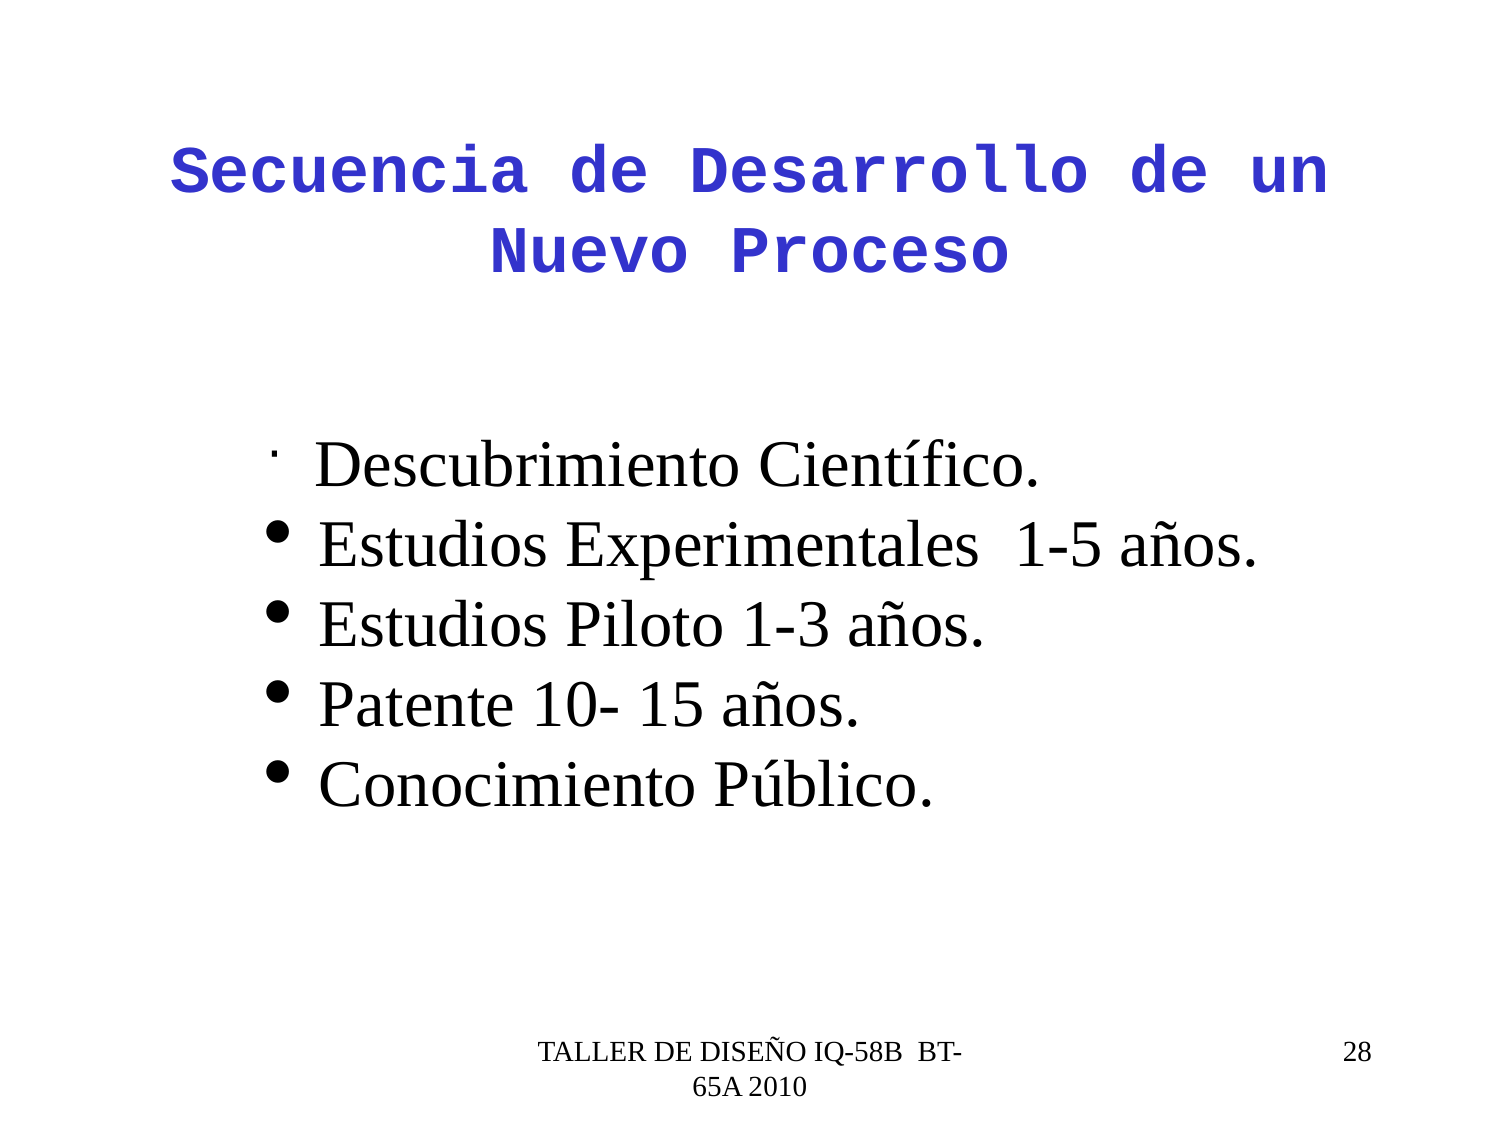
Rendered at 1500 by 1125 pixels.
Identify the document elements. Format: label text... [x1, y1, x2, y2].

text_box Descubrimiento Científico. Estudios Experimentales 1-5 años. Estudios Piloto 1-3 años. Patente 10- 15 años. Conocimiento Público. [137, 412, 1350, 827]
footer TALLER DE DISEÑO IQ-58B BT-65A 2010 [512, 1024, 988, 1101]
slide_number 28 [1074, 1024, 1388, 1101]
title Secuencia de Desarrollo de un Nuevo Proceso [112, 112, 1388, 301]
